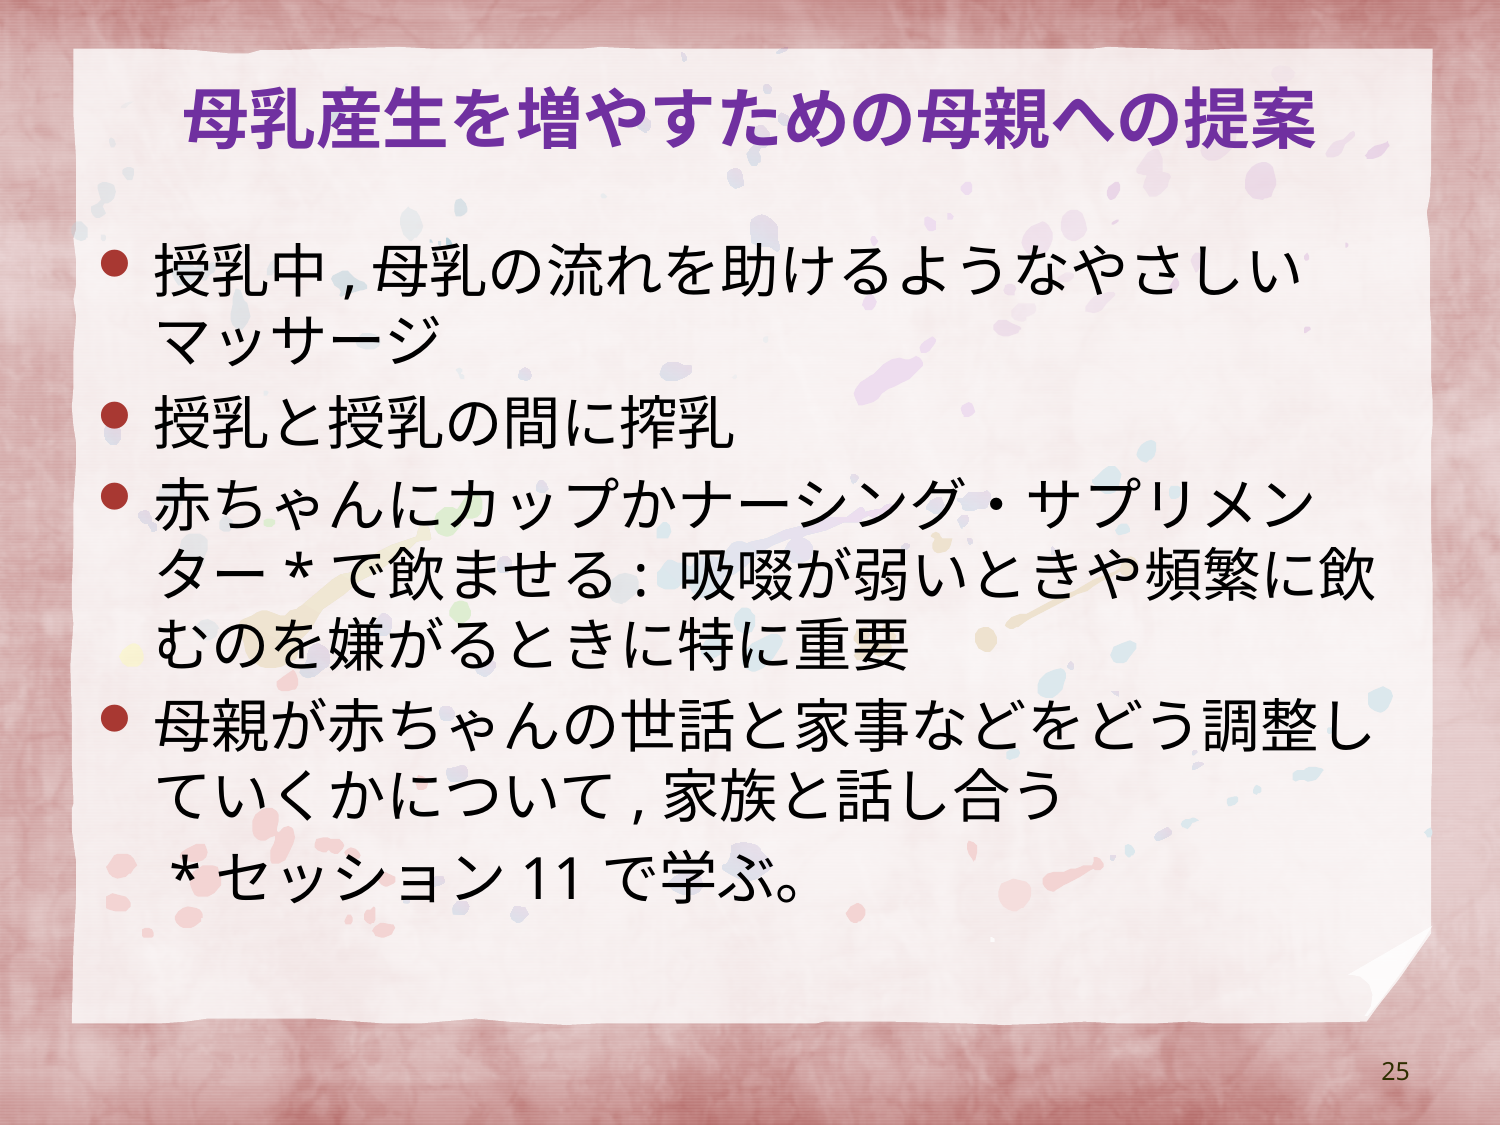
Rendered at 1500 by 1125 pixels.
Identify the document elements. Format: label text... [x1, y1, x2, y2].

slide_number 25 [1074, 1042, 1425, 1103]
title 母乳産生を増やすための母親への提案 [46, 58, 1454, 176]
list 授乳中,母乳の流れを助けるようなやさしいマッサージ 授乳と授乳の間に搾乳 赤ちゃんにカップかナーシング・サプリメンター*で飲ませる: 吸啜が弱いときや頻繁に飲むのを嫌がるときに特に重要 母親が赤ちゃんの世話と家事などをどう調整していくかについて,家族と話し合う *セッション11で学ぶ。 [81, 226, 1419, 1063]
